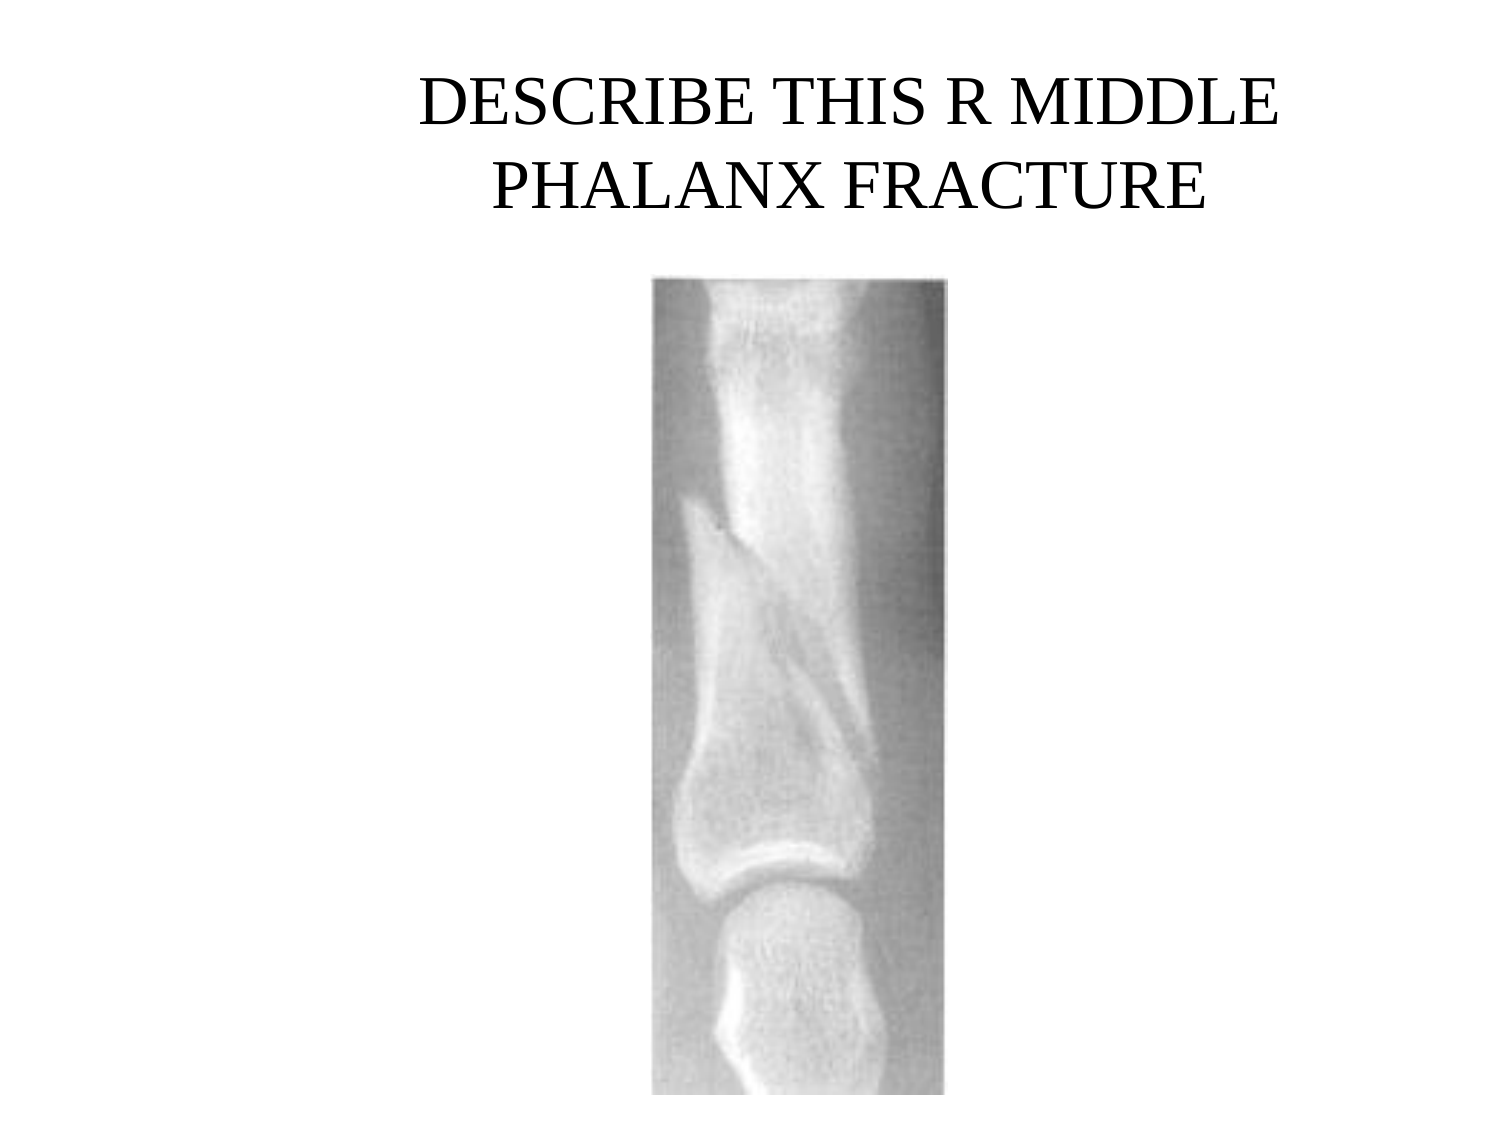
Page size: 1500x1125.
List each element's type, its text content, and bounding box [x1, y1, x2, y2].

title DESCRIBE THIS R MIDDLE PHALANX FRACTURE [235, 45, 1466, 233]
picture [649, 274, 948, 1095]
